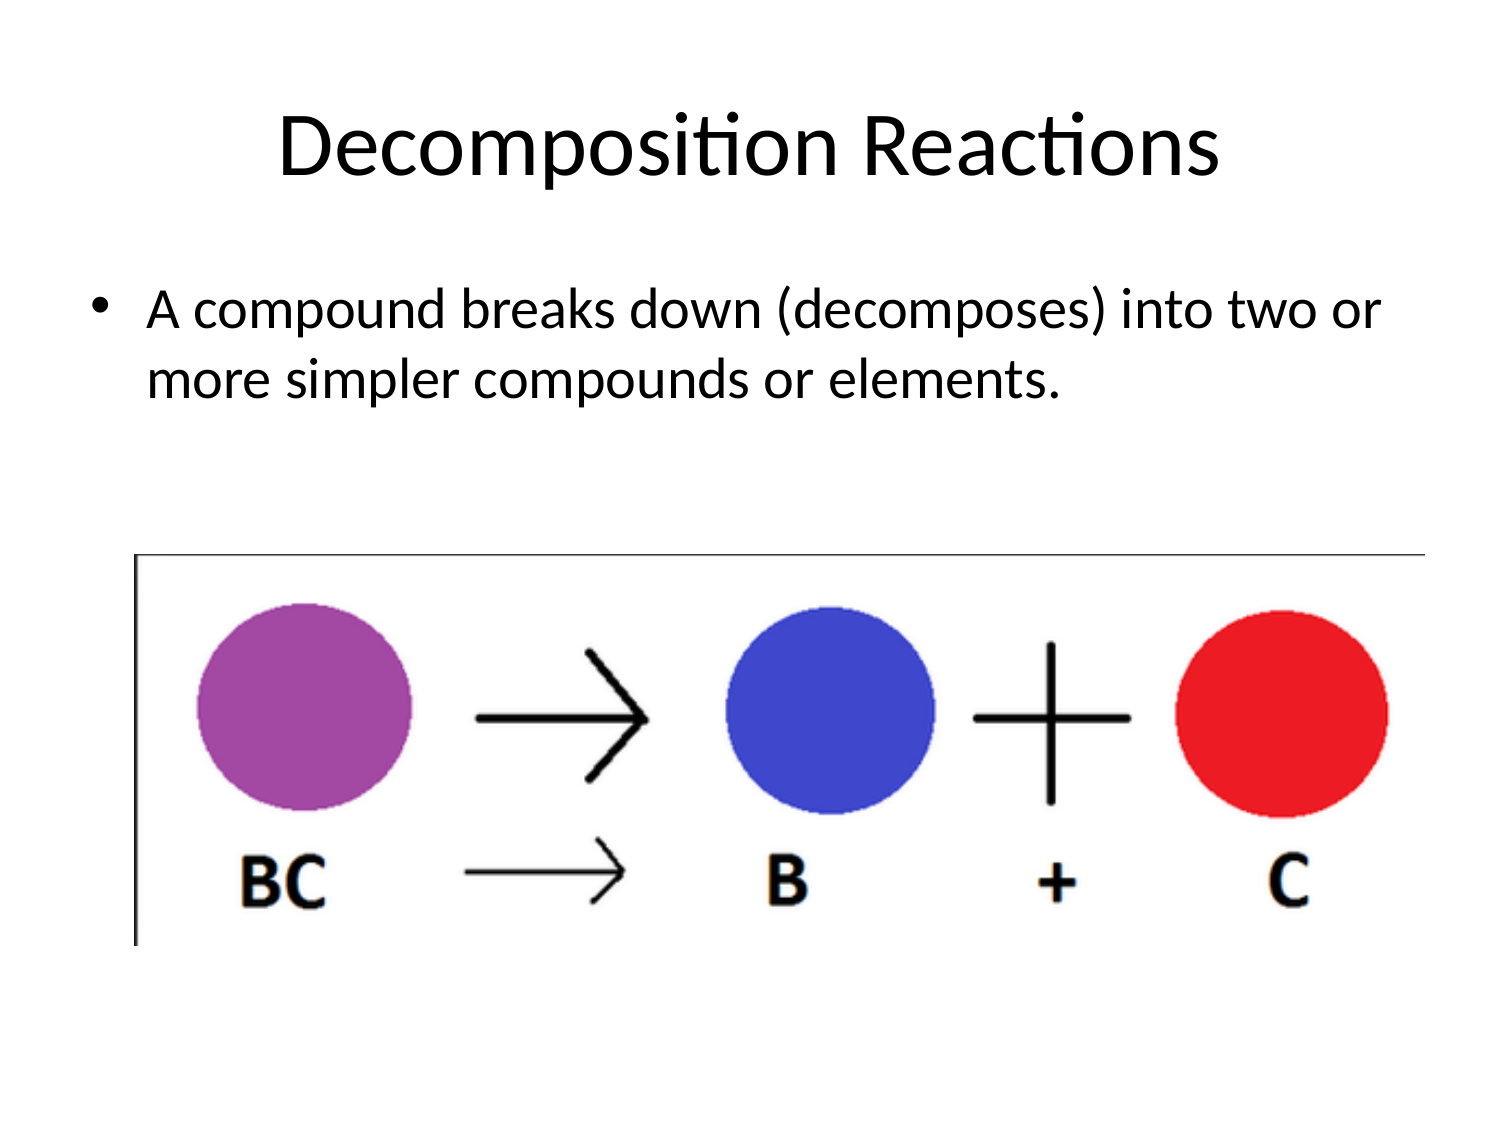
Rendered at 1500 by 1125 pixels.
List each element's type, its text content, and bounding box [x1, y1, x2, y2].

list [134, 494, 1426, 1006]
list A compound breaks down (decomposes) into two or more simpler compounds or elements. [75, 262, 1425, 449]
title Decomposition Reactions [75, 45, 1425, 233]
